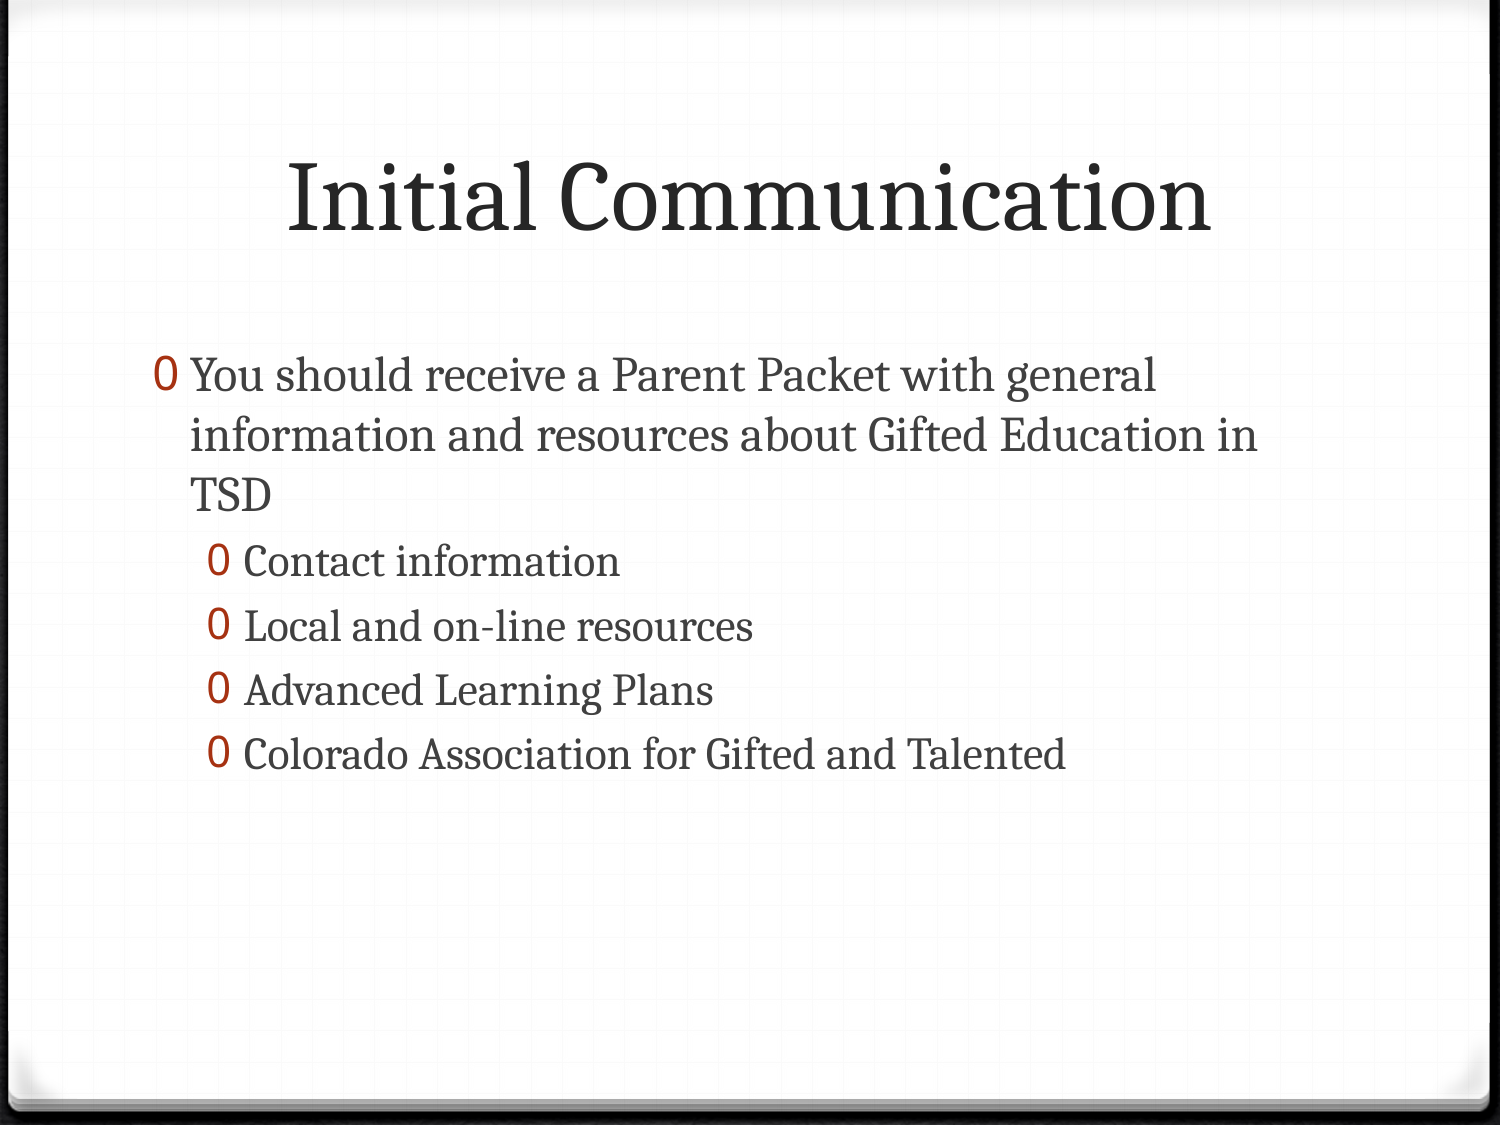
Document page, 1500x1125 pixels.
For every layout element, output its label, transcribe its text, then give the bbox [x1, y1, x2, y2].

title Initial Communication [90, 71, 1410, 309]
list You should receive a Parent Packet with general information and resources about Gifted Education in TSD Contact information Local and on-line resources Advanced Learning Plans Colorado Association for Gifted and Talented [137, 334, 1363, 983]
picture [0, 0, 1500, 1125]
